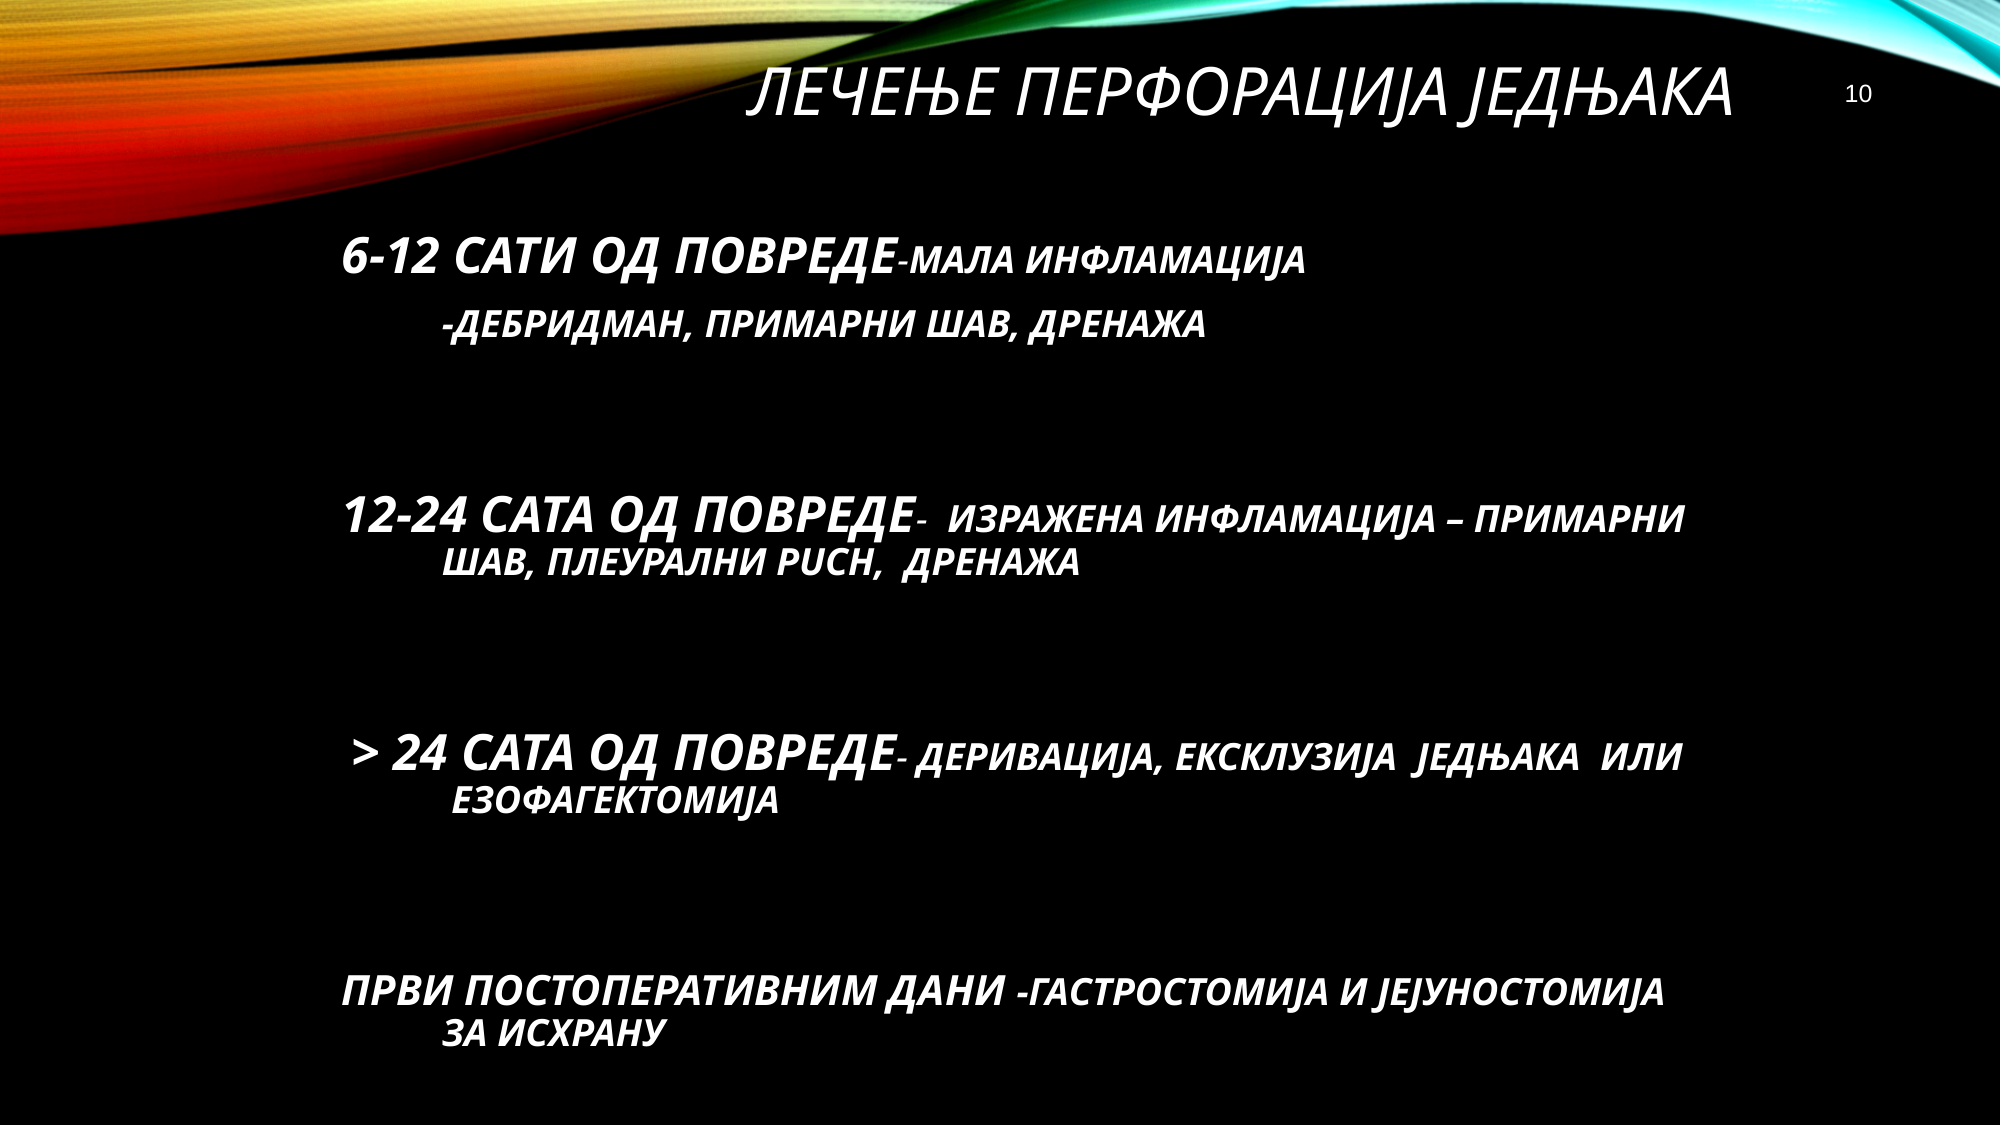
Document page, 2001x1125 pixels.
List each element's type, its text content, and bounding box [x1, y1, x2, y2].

title ЛЕЧЕЊЕ ПЕРФОРАЦИЈА ЈЕДЊАКА [249, 0, 1750, 188]
list 6-12 САТИ ОД ПОВРЕДЕ-МАЛА ИНФЛАМАЦИЈА -ДЕБРИДМАН, ПРИМАРНИ ШАВ, ДРЕНАЖА 12-24 САТА ОД ПОВРЕДЕ- ИЗРАЖЕНА ИНФЛАМАЦИЈА – ПРИМАРНИ ШАВ, ПЛЕУРАЛНИ PUCH, ДРЕНАЖА > 24 САТА ОД ПОВРЕДЕ- ДЕРИВАЦИЈА, ЕКСКЛУЗИЈА ЈЕДЊАКА ИЛИ ЕЗОФАГЕКТОМИЈА ПРВИ ПОСТОПЕРАТИВНИМ ДАНИ -ГАСТРОСТОМИЈА И ЈЕЈУНОСТОМИЈА ЗА ИСХРАНУ [326, 222, 1701, 1102]
picture [0, 0, 2000, 237]
slide_number 10 [1437, 62, 1888, 123]
